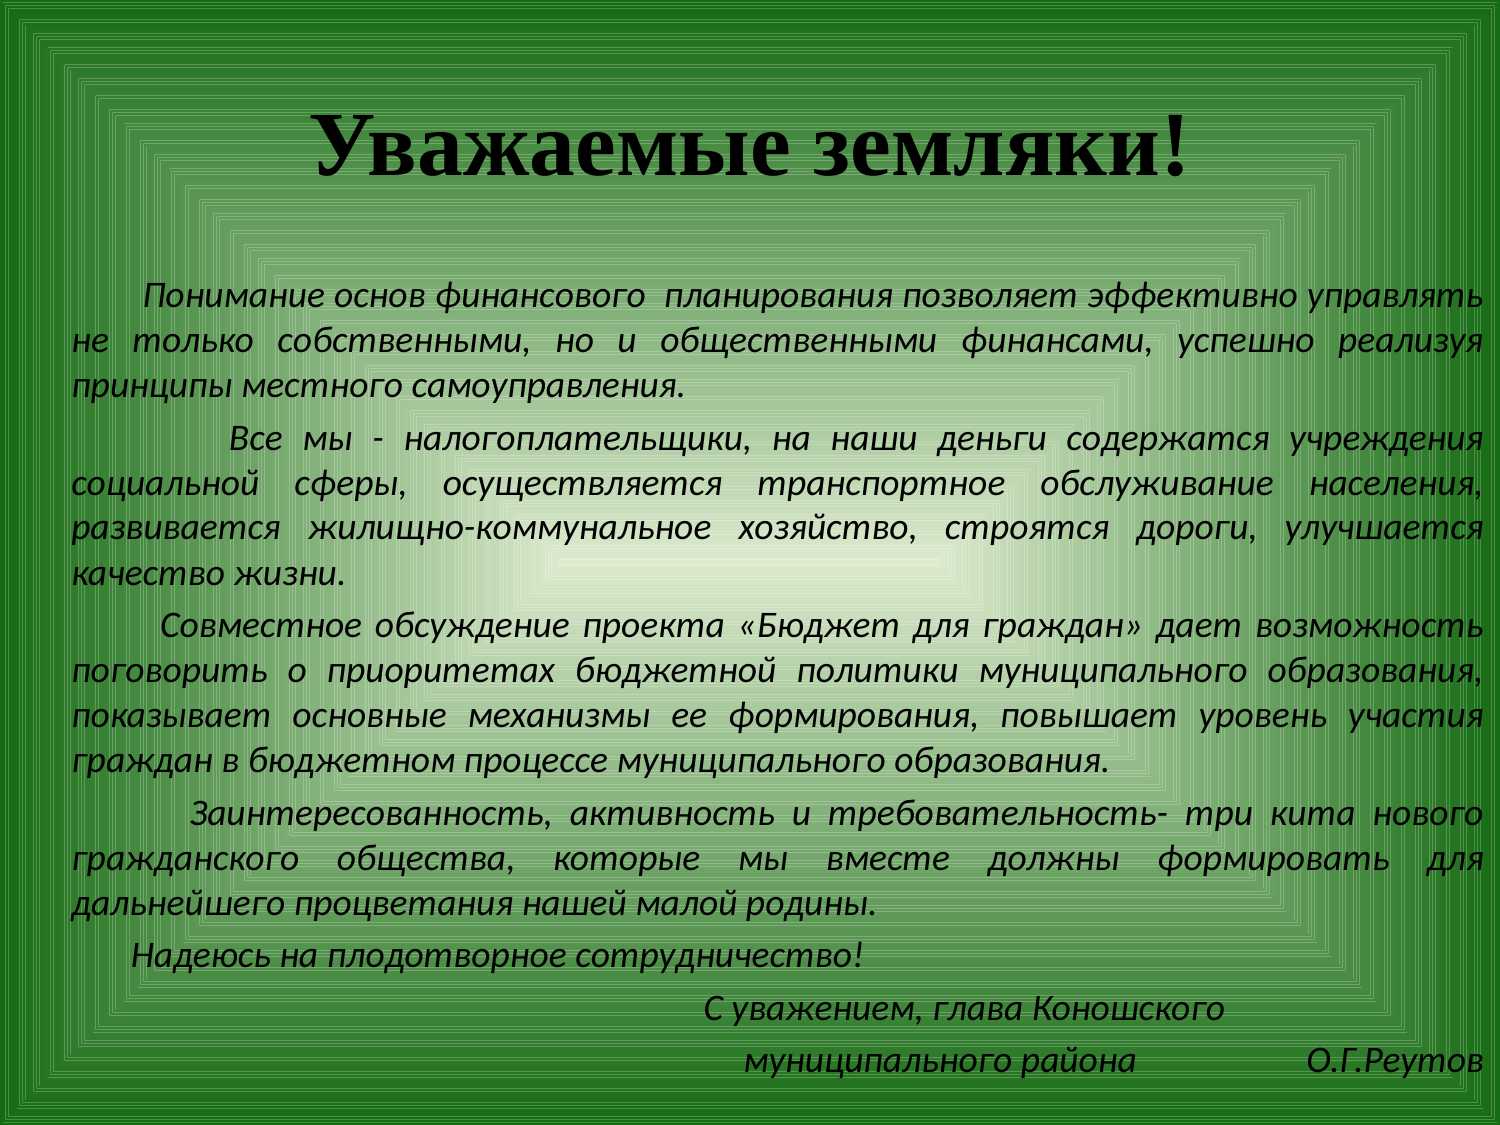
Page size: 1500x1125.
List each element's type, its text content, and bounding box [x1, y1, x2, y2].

list Понимание основ финансового планирования позволяет эффективно управлять не только собственными, но и общественными финансами, успешно реализуя принципы местного самоуправления. Все мы - налогоплательщики, на наши деньги содержатся учреждения социальной сферы, осуществляется транспортное обслуживание населения, развивается жилищно-коммунальное хозяйство, строятся дороги, улучшается качество жизни. Совместное обсуждение проекта «Бюджет для граждан» дает возможность поговорить о приоритетах бюджетной политики муниципального образования, показывает основные механизмы ее формирования, повышает уровень участия граждан в бюджетном процессе муниципального образования. Заинтересованность, активность и требовательность- три кита нового гражданского общества, которые мы вместе должны формировать для дальнейшего процветания нашей малой родины. Надеюсь на плодотворное сотрудничество! С уважением, глава Коношского муниципального района О.Г.Реутов [0, 262, 1500, 1090]
title Уважаемые земляки! [75, 45, 1425, 233]
